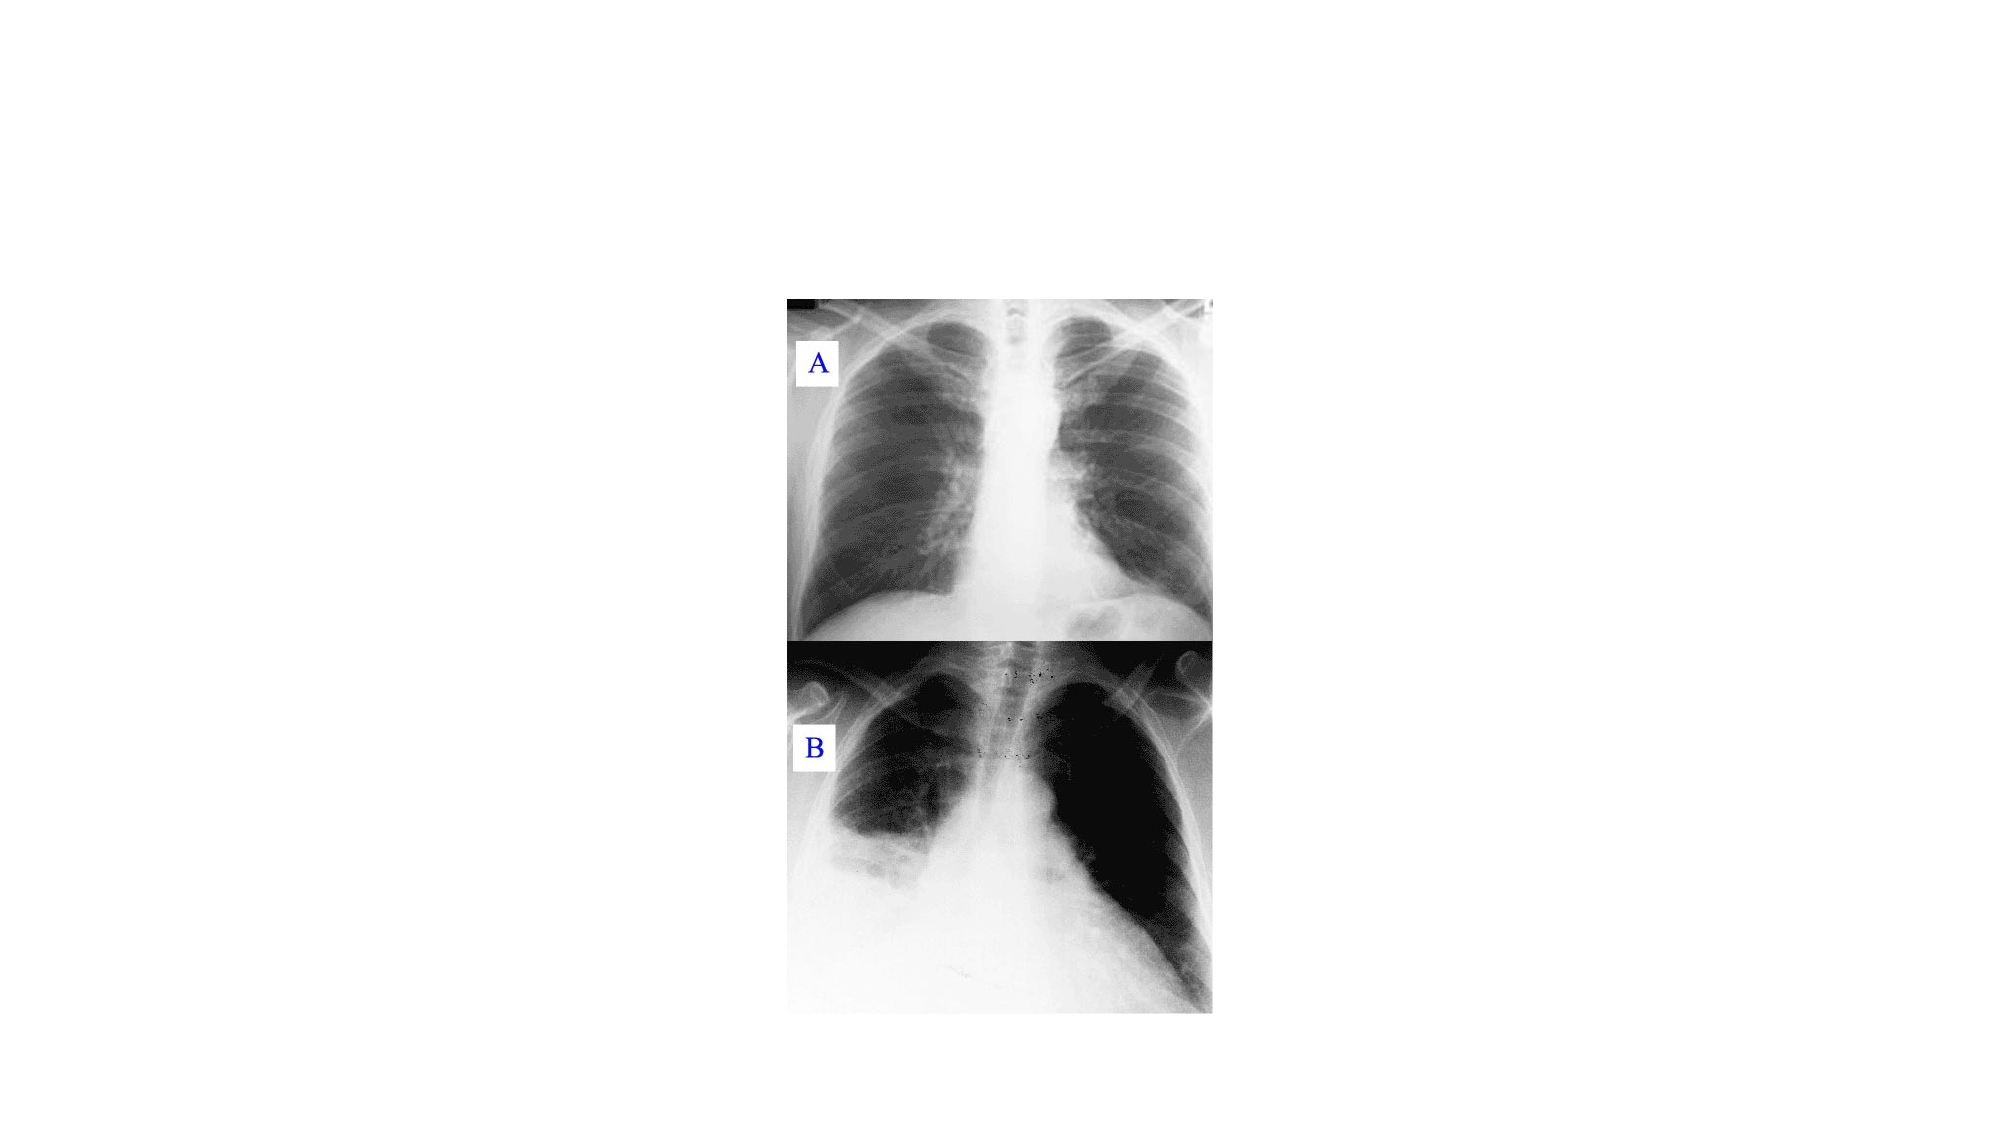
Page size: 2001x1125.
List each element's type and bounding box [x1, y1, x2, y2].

list [786, 299, 1213, 1014]
